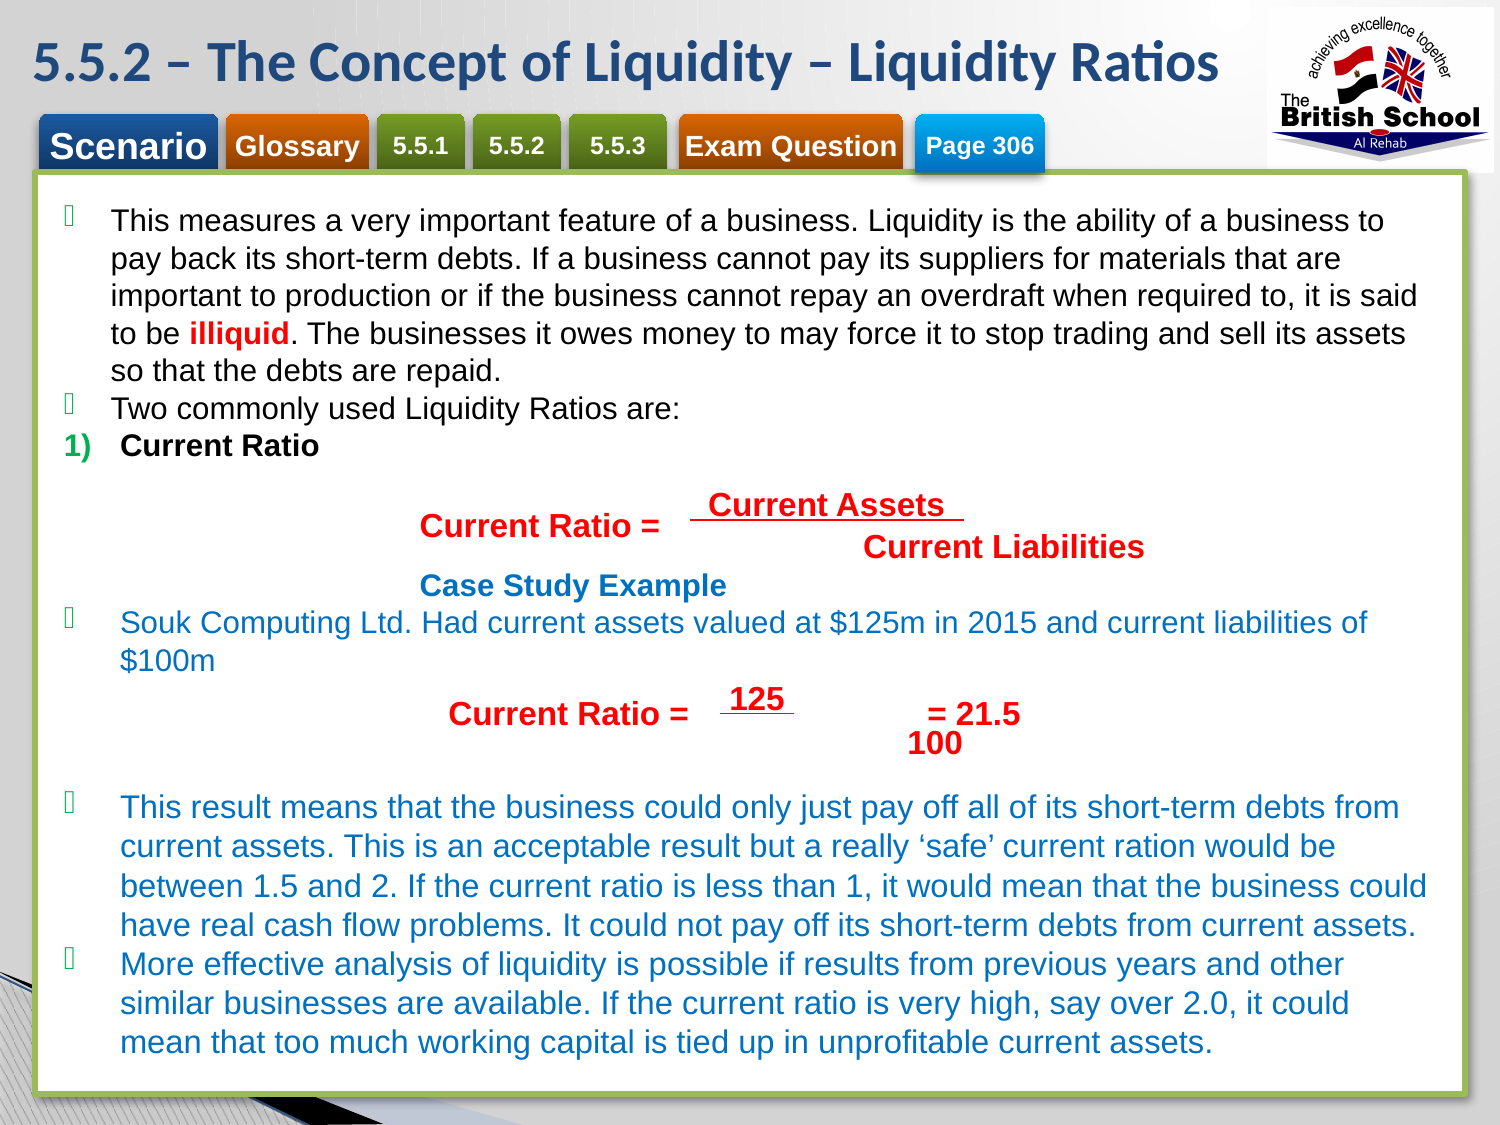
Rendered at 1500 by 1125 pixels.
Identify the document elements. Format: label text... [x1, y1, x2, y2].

title 5.5.2 – The Concept of Liquidity – Liquidity Ratios [17, 7, 1270, 110]
text_box This measures a very important feature of a business. Liquidity is the ability of a business to pay back its short-term debts. If a business cannot pay its suppliers for materials that are important to production or if the business cannot repay an overdraft when required to, it is said to be illiquid. The businesses it owes money to may force it to stop trading and sell its assets so that the debts are repaid. Two commonly used Liquidity Ratios are: Current Ratio Current Assets . Current Ratio = Current Liabilities Case Study Example Souk Computing Ltd. Had current assets valued at $125m in 2015 and current liabilities of $100m 125 . Current Ratio = = 21.5 100 This result means that the business could only just pay off all of its short-term debts from current assets. This is an acceptable result but a really ‘safe’ current ration would be between 1.5 and 2. If the current ratio is less than 1, it would mean that the business could have real cash flow problems. It could not pay off its short-term debts from current assets. More effective analysis of liquidity is possible if results from previous years and other similar businesses are available. If the current ratio is very high, say over 2.0, it could mean that too much working capital is tied up in unprofitable current assets. [49, 193, 1447, 1068]
text_box Page 306 [915, 114, 1046, 173]
picture [281, 1114, 303, 1125]
picture [1267, 7, 1495, 173]
